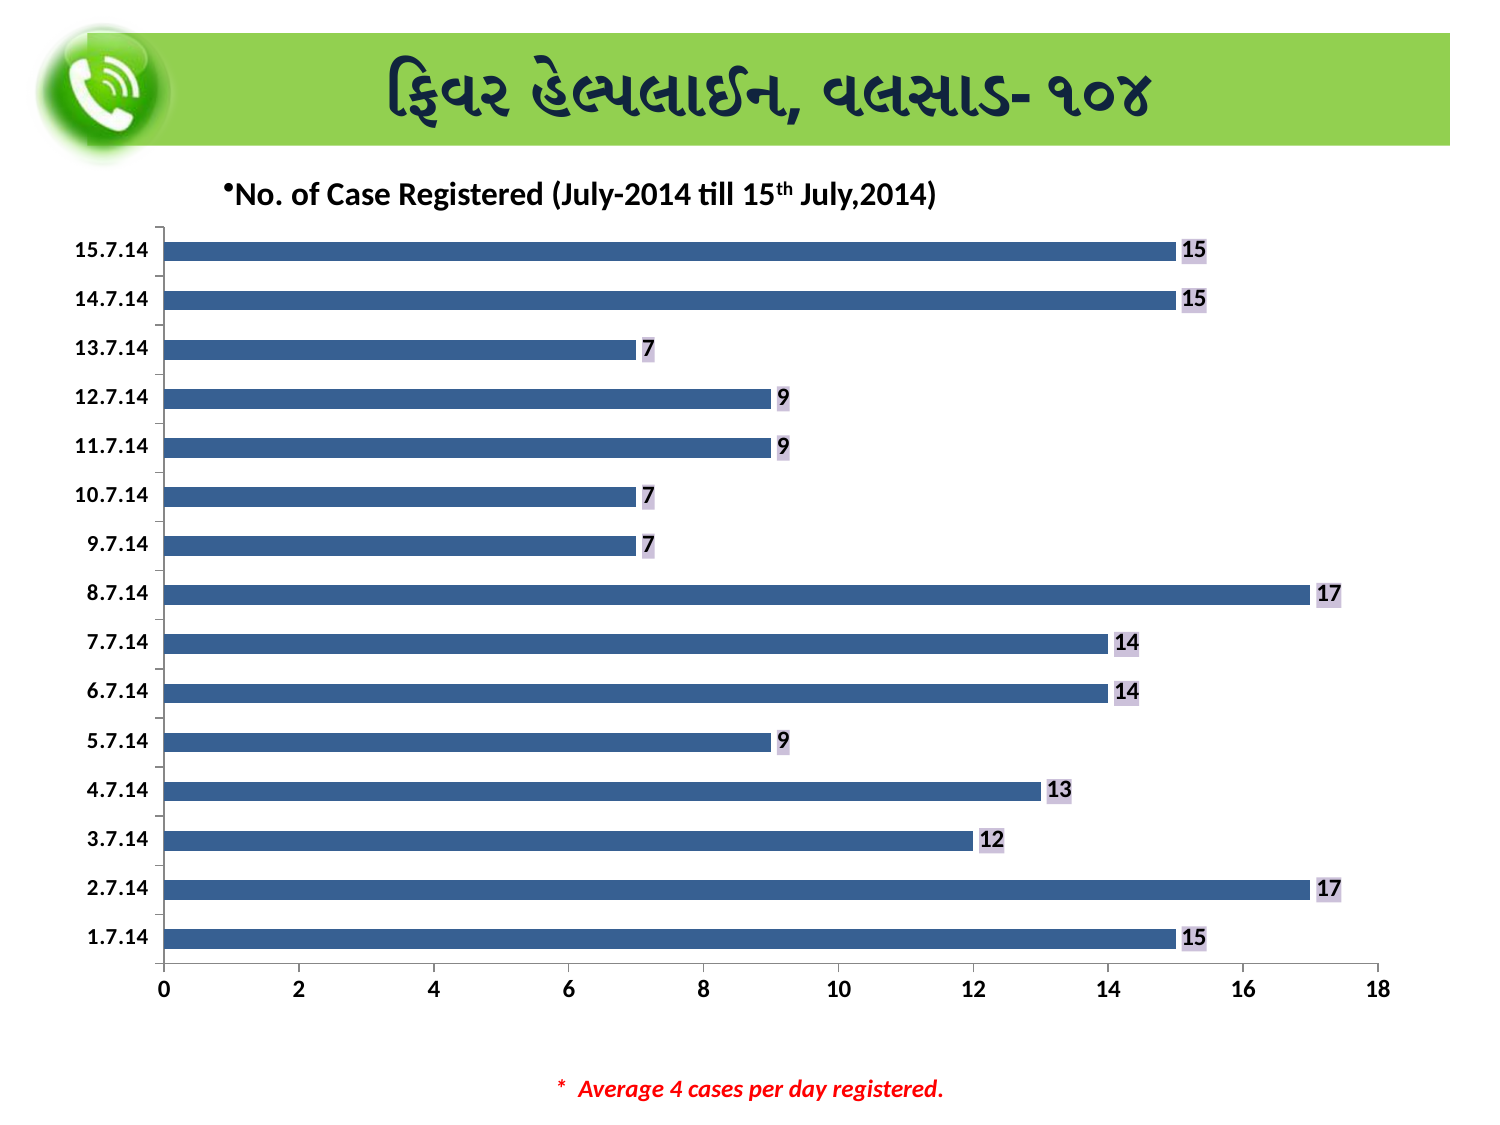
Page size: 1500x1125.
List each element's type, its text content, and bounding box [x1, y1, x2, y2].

chart [46, 210, 1419, 1020]
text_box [21, 12, 1451, 176]
text_box * Average 4 cases per day registered. [539, 1065, 961, 1110]
text_box No. of Case Registered (July-2014 till 15th July,2014) [208, 185, 953, 209]
